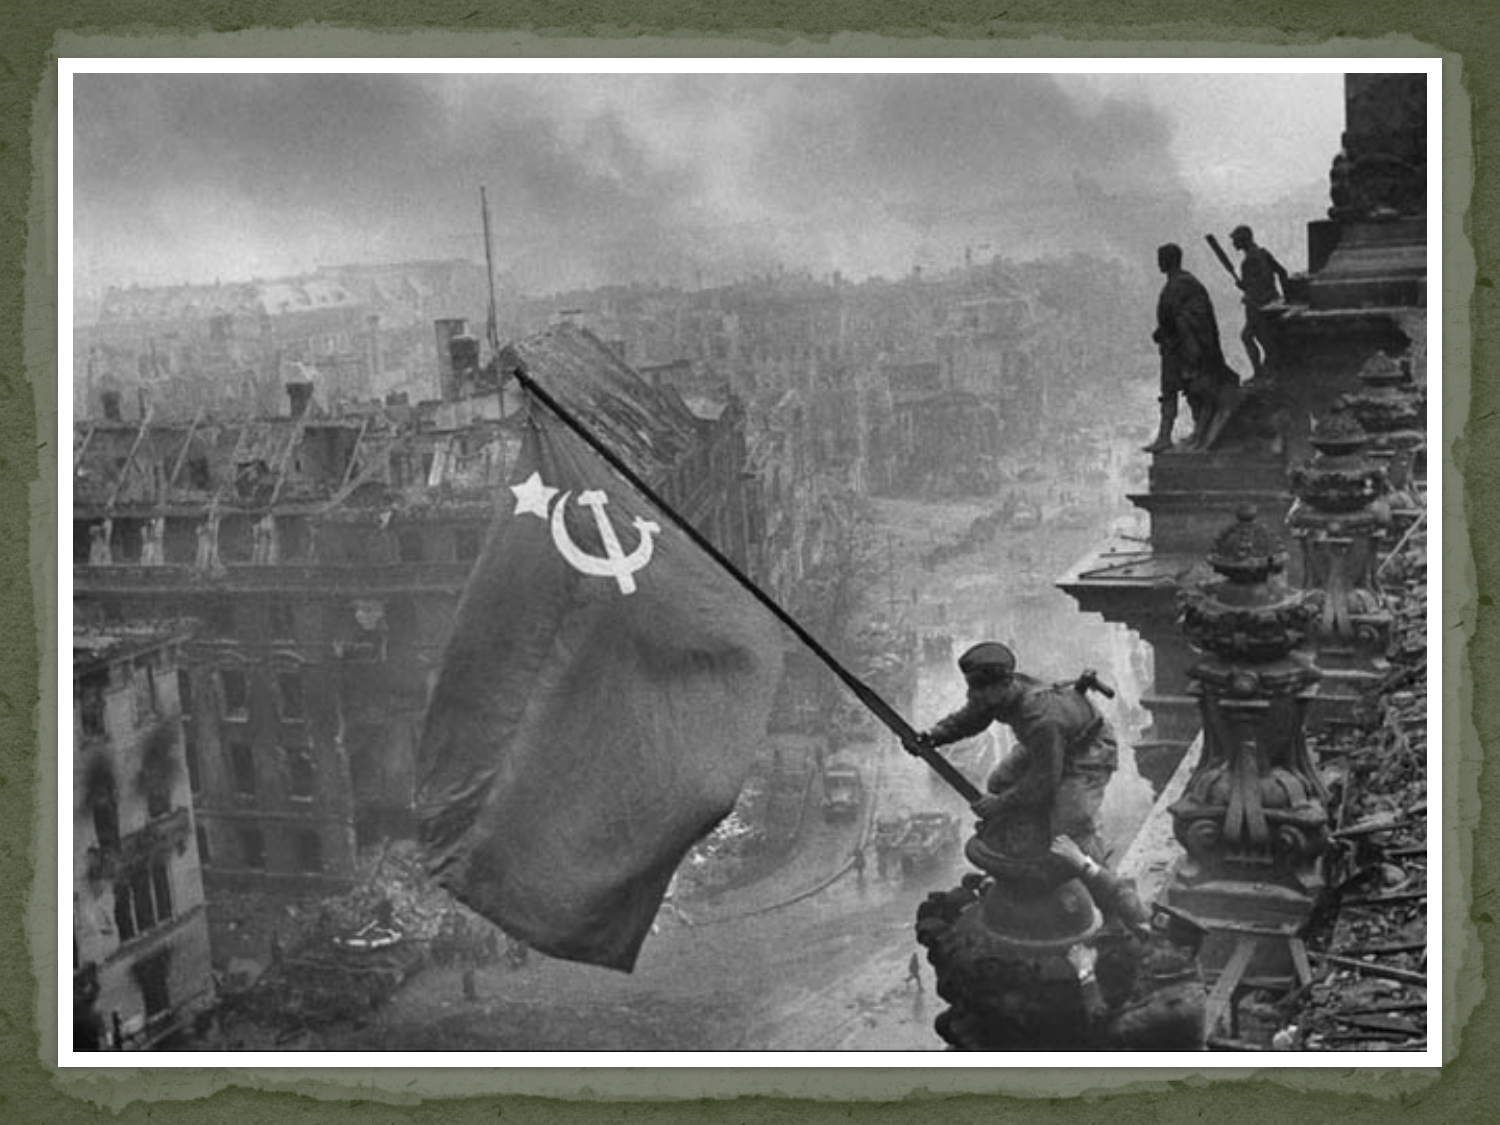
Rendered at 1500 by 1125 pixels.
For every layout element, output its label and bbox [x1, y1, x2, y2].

picture [73, 73, 1427, 1052]
